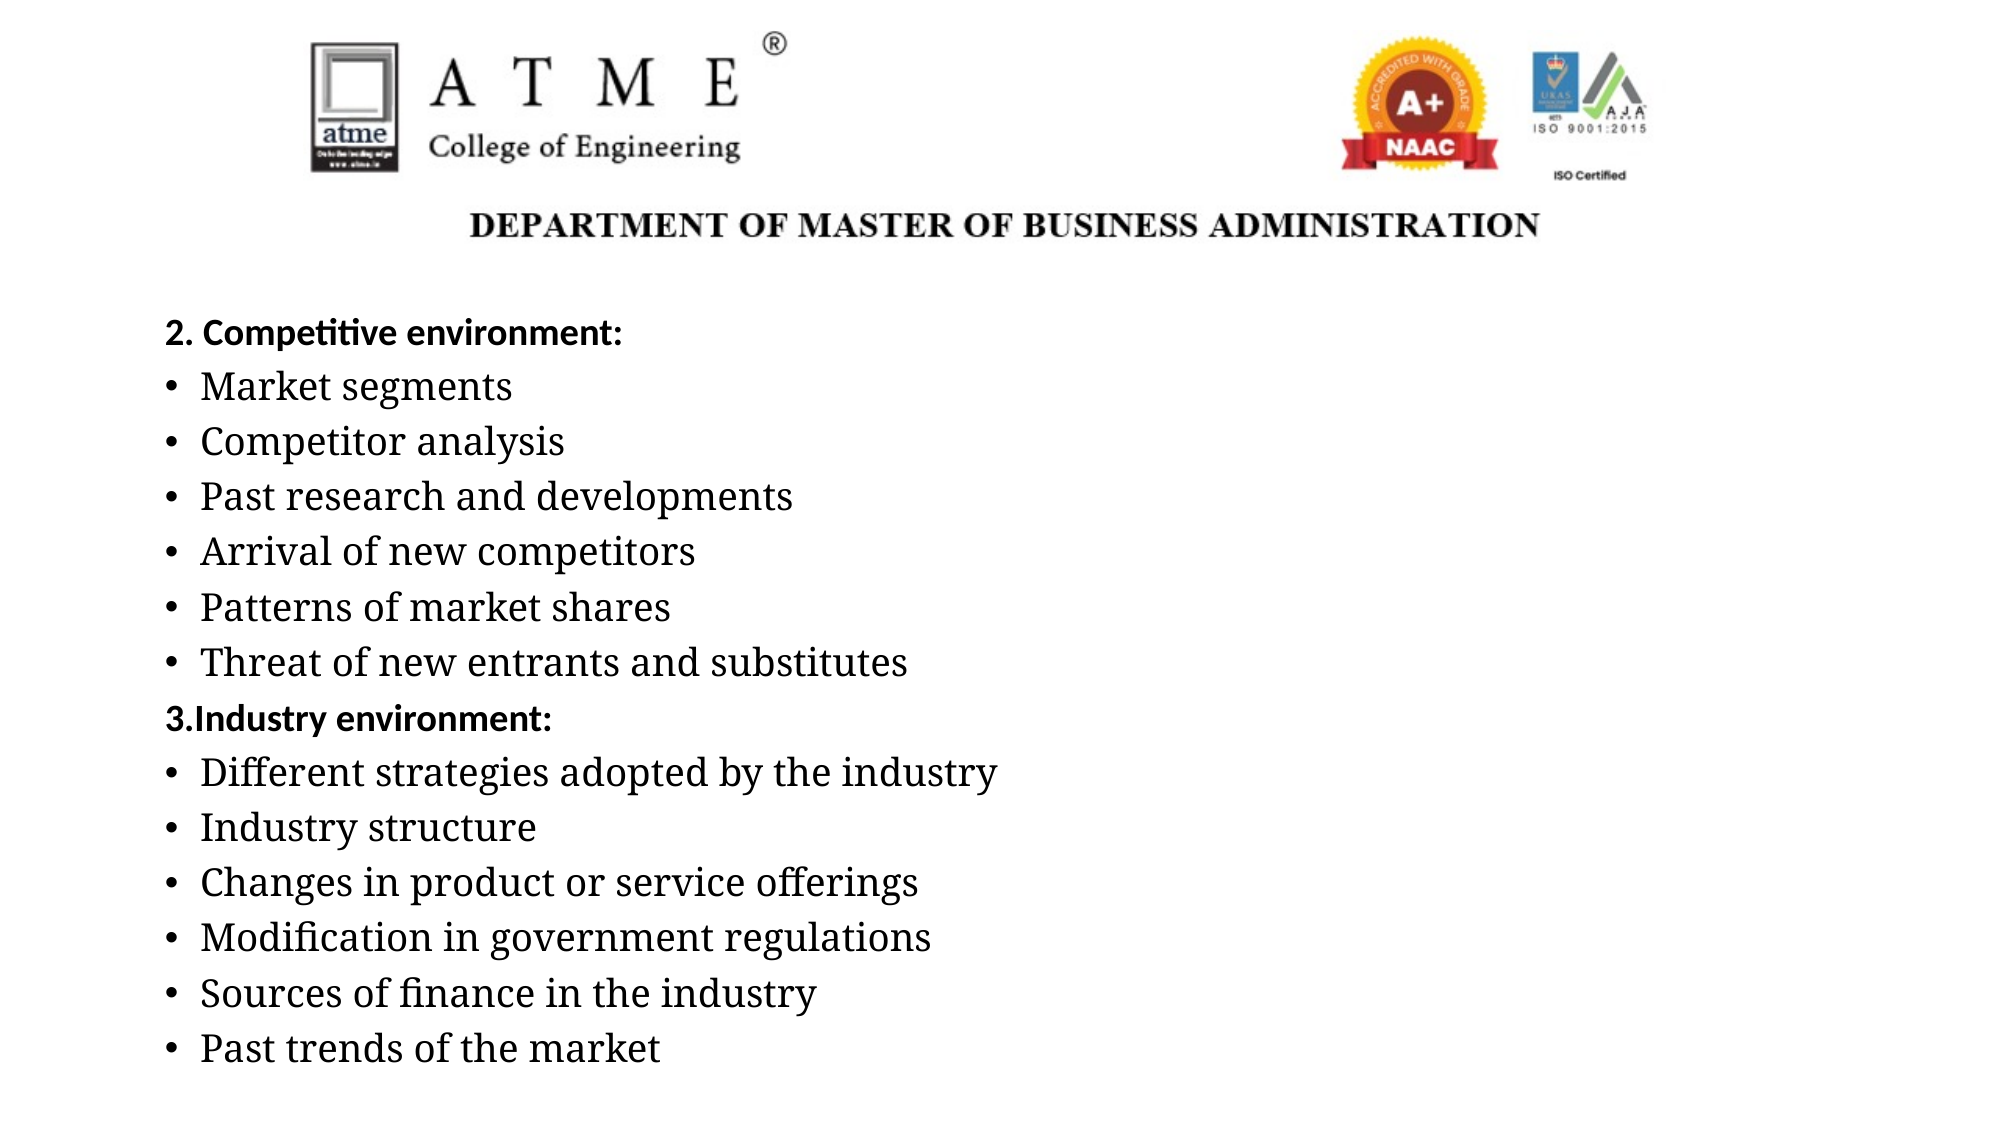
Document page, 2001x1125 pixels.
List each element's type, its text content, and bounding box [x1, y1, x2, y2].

list 2. Competitive environment: Market segments Competitor analysis Past research and developments Arrival of new competitors Patterns of market shares Threat of new entrants and substitutes 3.Industry environment: Different strategies adopted by the industry Industry structure Changes in product or service offerings Modification in government regulations Sources of finance in the industry Past trends of the market [149, 304, 1875, 1081]
picture [303, 30, 1697, 245]
